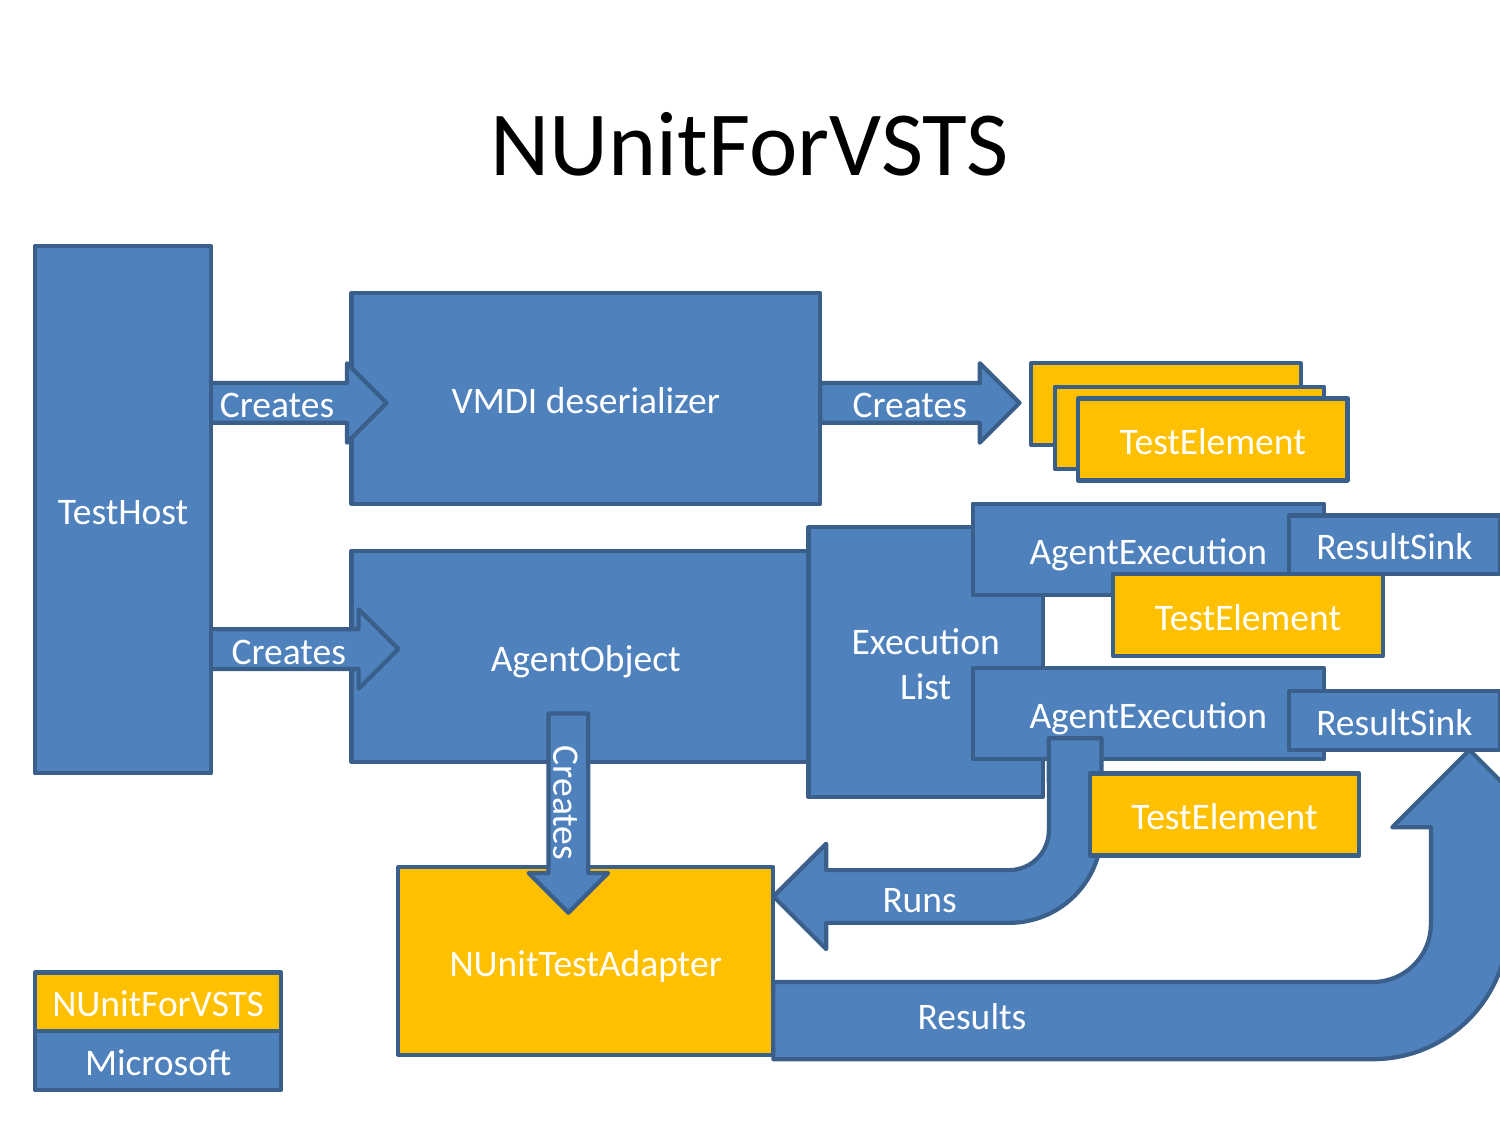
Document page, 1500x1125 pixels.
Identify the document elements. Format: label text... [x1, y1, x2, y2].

text_box Results [902, 984, 1042, 1045]
text_box NUnitForVSTS [33, 970, 283, 1033]
text_box TestElement [1111, 572, 1385, 658]
text_box AgentObject [349, 549, 806, 764]
text_box [771, 747, 1500, 1062]
text_box Creates [213, 361, 389, 445]
text_box [972, 736, 1104, 925]
text_box AgentExecution [971, 502, 1326, 597]
text_box Creates [213, 607, 401, 691]
text_box NUnitTestAdapter [396, 865, 775, 1057]
text_box AgentExecution [971, 666, 1326, 761]
text_box Creates [526, 711, 611, 915]
text_box Execution List [806, 525, 1045, 799]
text_box TestElement [1088, 771, 1361, 858]
text_box TestElement [1076, 396, 1350, 483]
text_box VMDI deserializer [349, 291, 822, 506]
text_box TestElement [1053, 385, 1326, 471]
text_box Creates [818, 361, 1022, 445]
text_box Runs [867, 867, 972, 927]
text_box [771, 841, 867, 952]
text_box ResultSink [1287, 689, 1500, 752]
text_box Microsoft [33, 1033, 283, 1092]
title NUnitForVSTS [75, 45, 1425, 233]
text_box ResultSink [1287, 513, 1500, 576]
text_box TestElement [1029, 361, 1303, 447]
text_box TestHost [33, 244, 213, 775]
